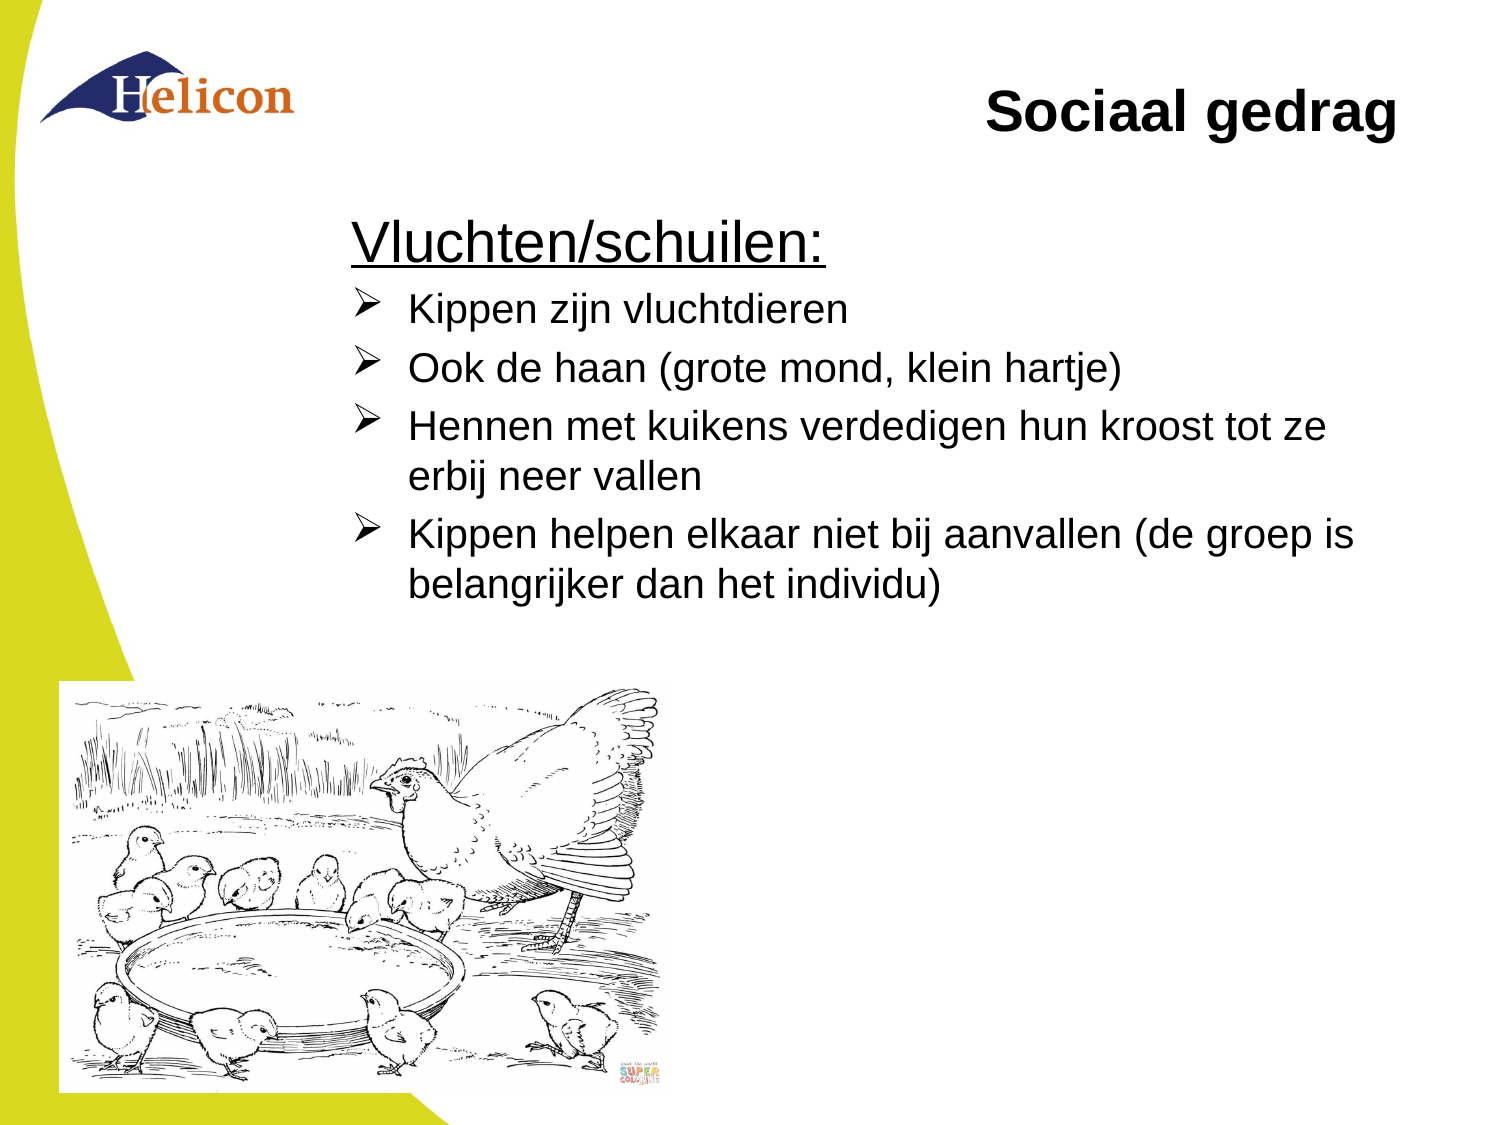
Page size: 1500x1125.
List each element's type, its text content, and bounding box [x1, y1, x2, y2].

title Sociaal gedrag [324, 54, 1415, 161]
list Vluchten/schuilen: Kippen zijn vluchtdieren Ook de haan (grote mond, klein hartje) Hennen met kuikens verdedigen hun kroost tot ze erbij neer vallen Kippen helpen elkaar niet bij aanvallen (de groep is belangrijker dan het individu) [336, 196, 1425, 1005]
picture [0, 0, 1500, 1125]
